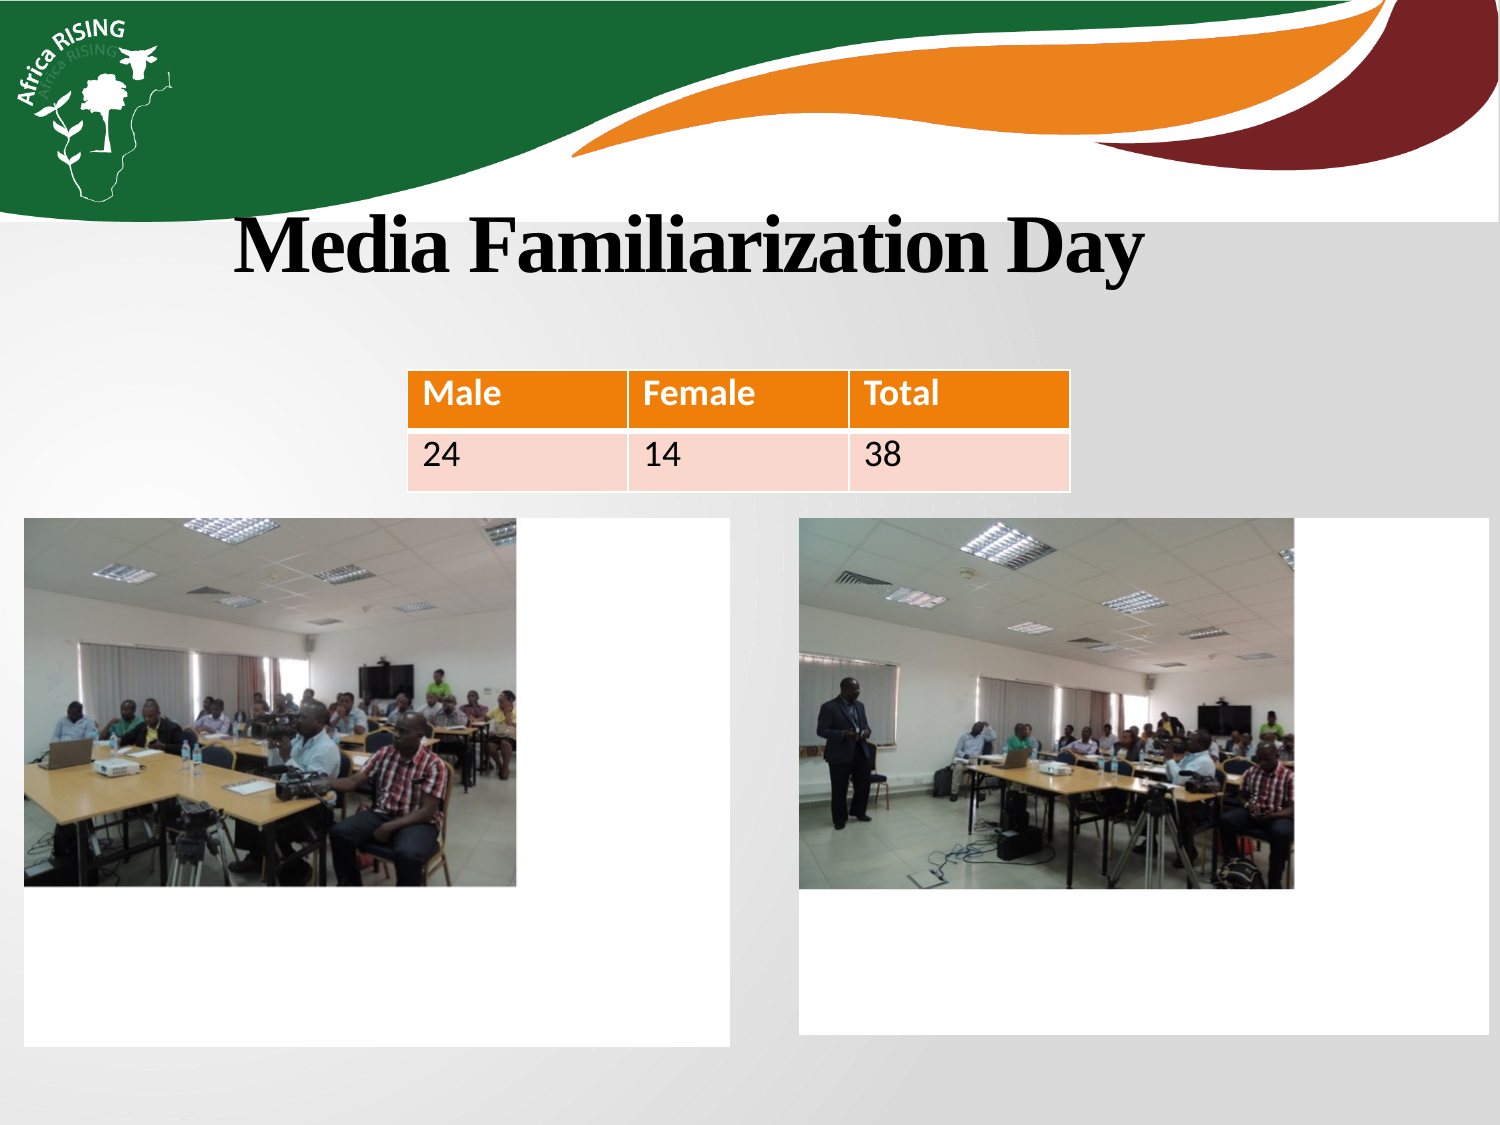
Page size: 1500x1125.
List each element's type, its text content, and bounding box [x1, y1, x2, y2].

table_header Female [629, 371, 848, 428]
title Media Familiarization Day [218, 182, 1330, 295]
picture [0, 0, 1499, 222]
table_header Total [850, 371, 1069, 428]
table_cell 14 [629, 434, 848, 491]
picture [799, 517, 1489, 1036]
table_cell 24 [408, 434, 627, 491]
picture [24, 517, 730, 1048]
table_header Male [408, 371, 627, 428]
table_cell 38 [850, 434, 1069, 491]
